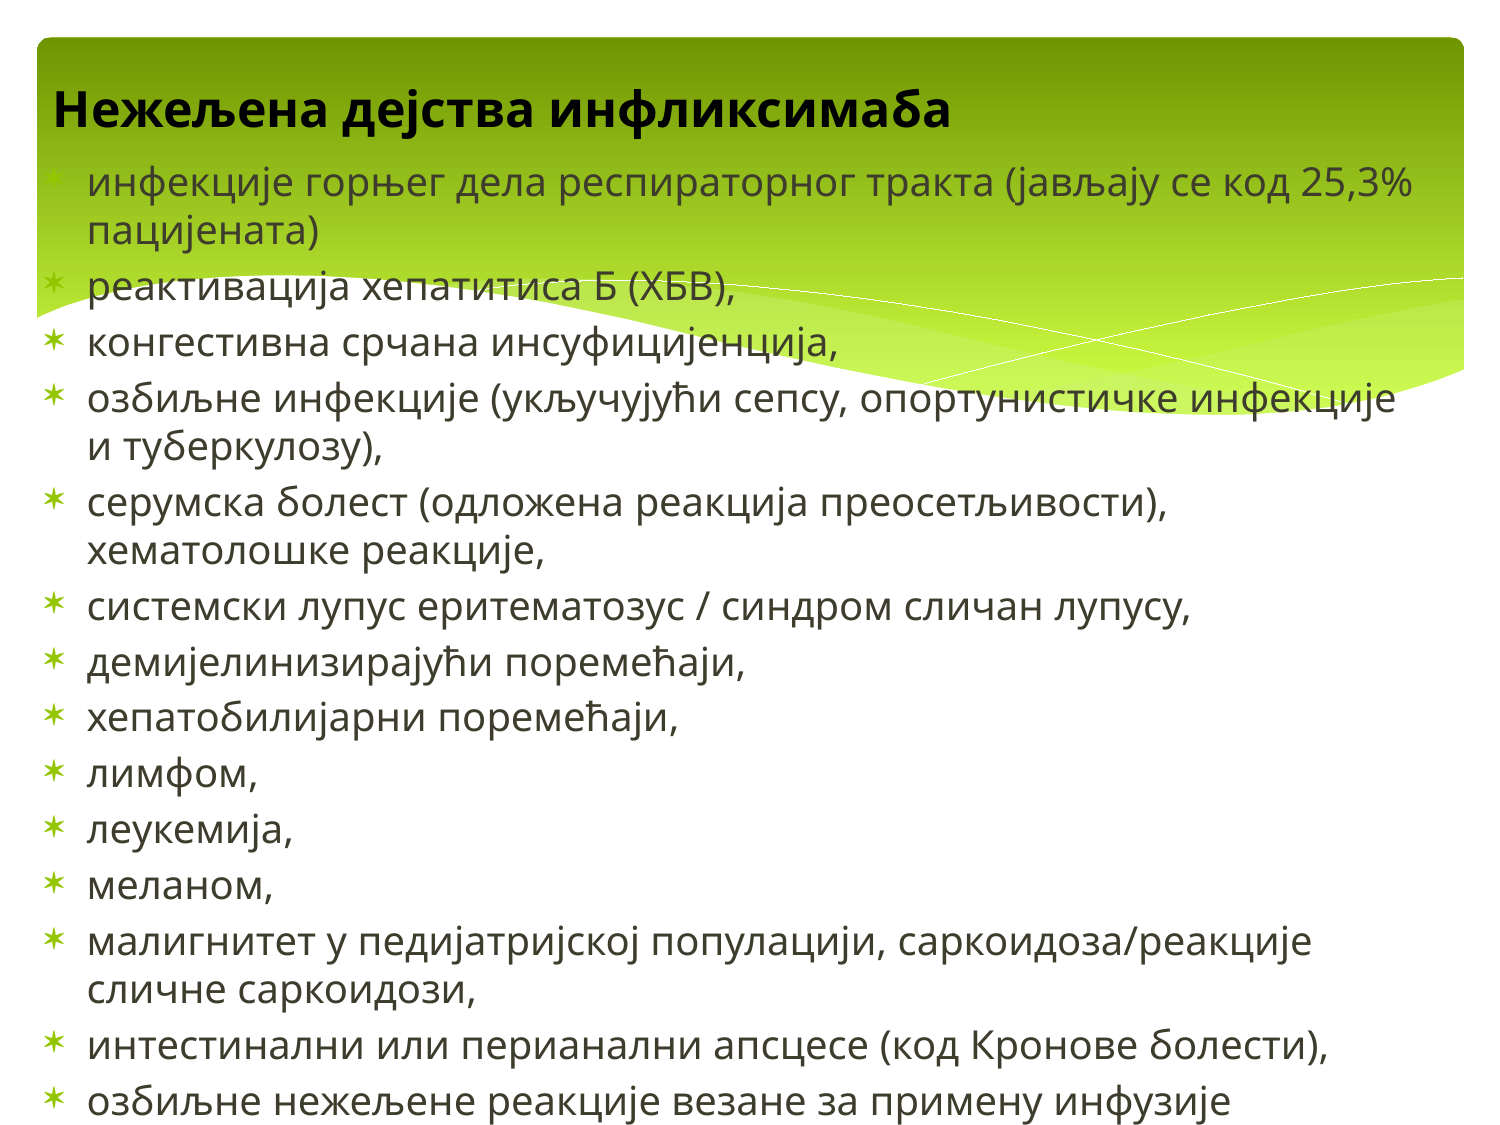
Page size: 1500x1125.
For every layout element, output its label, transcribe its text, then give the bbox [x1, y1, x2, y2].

list инфекције горњег дела респираторног тракта (јављају се код 25,3% пацијената) реактивација хепатитиса Б (ХБВ), конгестивна срчана инсуфицијенција, озбиљне инфекције (укључујући сепсу, опортунистичке инфекције и туберкулозу), серумска болест (одложена реакција преосетљивости), хематолошке реакције, системски лупус еритематозус / синдром сличан лупусу, демијелинизирајући поремећаји, хепатобилијарни поремећаји, лимфом, леукемија, меланом, малигнитет у педијатријској популацији, саркоидоза/реакције сличне саркоидози, интестинални или перианални апсцесе (код Кронове болести), озбиљне нежељене реакције везане за примену инфузије [29, 149, 1447, 1125]
title Нежељена дејства инфликсимаба [0, 66, 1071, 149]
